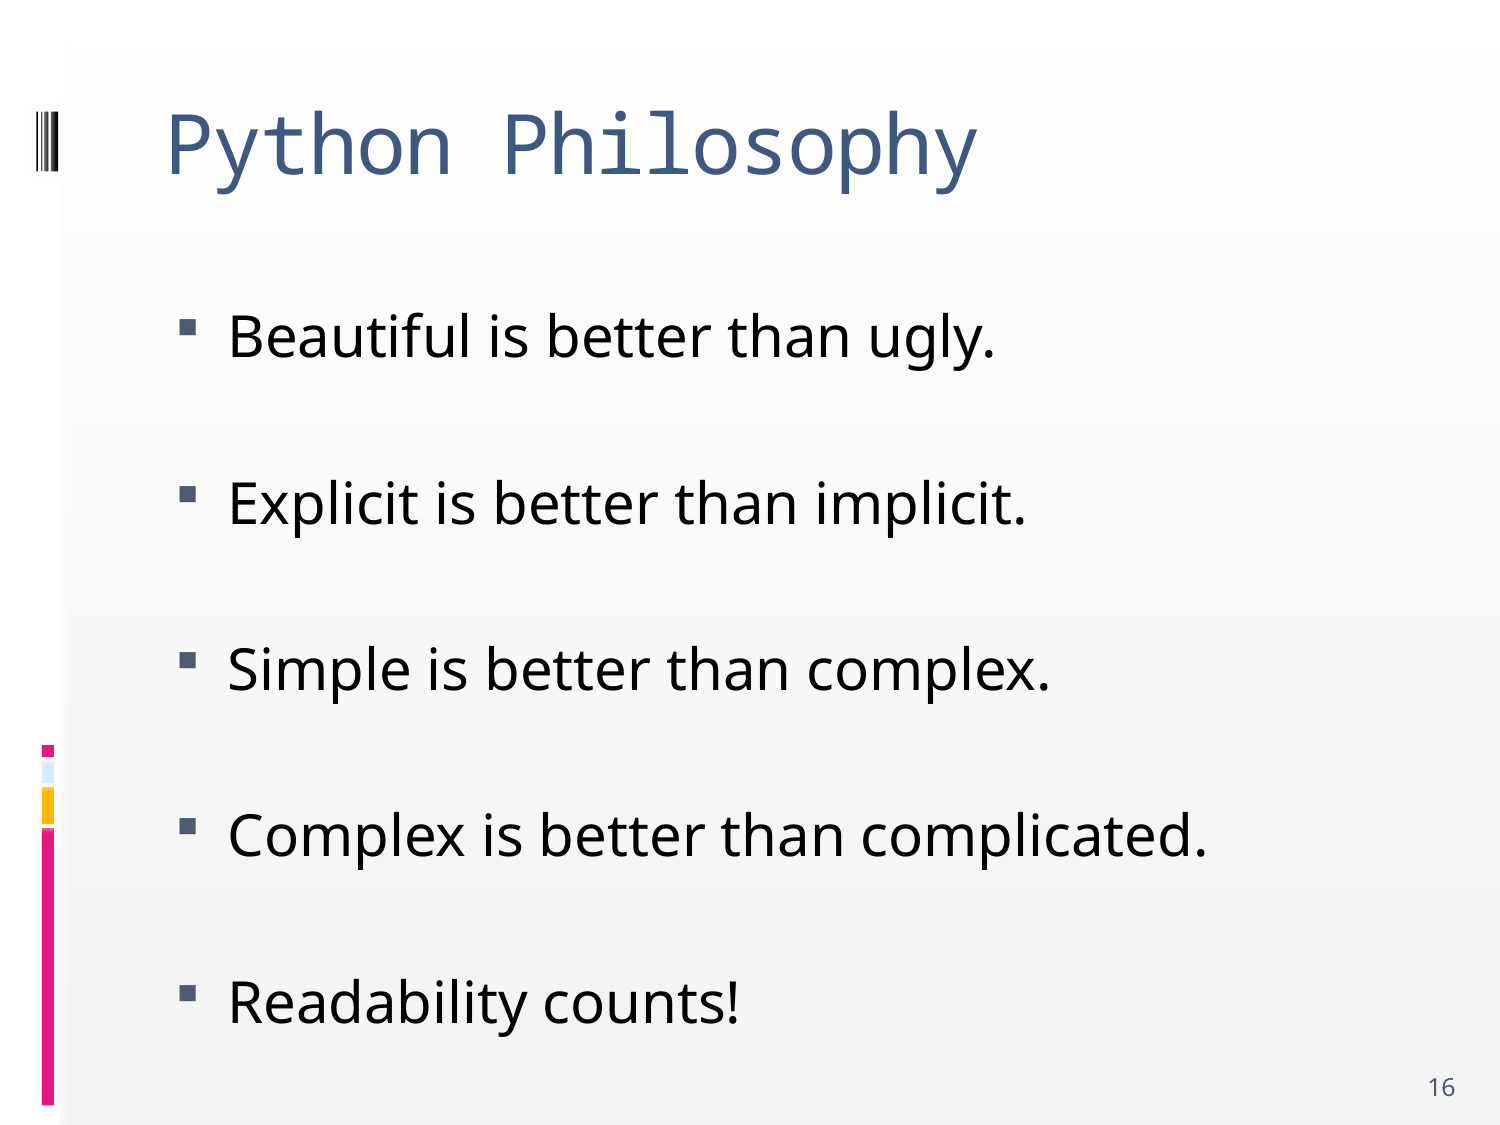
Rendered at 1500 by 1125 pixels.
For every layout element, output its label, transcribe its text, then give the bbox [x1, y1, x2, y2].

title Python Philosophy [150, 83, 1425, 234]
list Beautiful is better than ugly. Explicit is better than implicit. Simple is better than complex. Complex is better than complicated. Readability counts! [150, 292, 1425, 1043]
slide_number 16 [1412, 1052, 1488, 1113]
